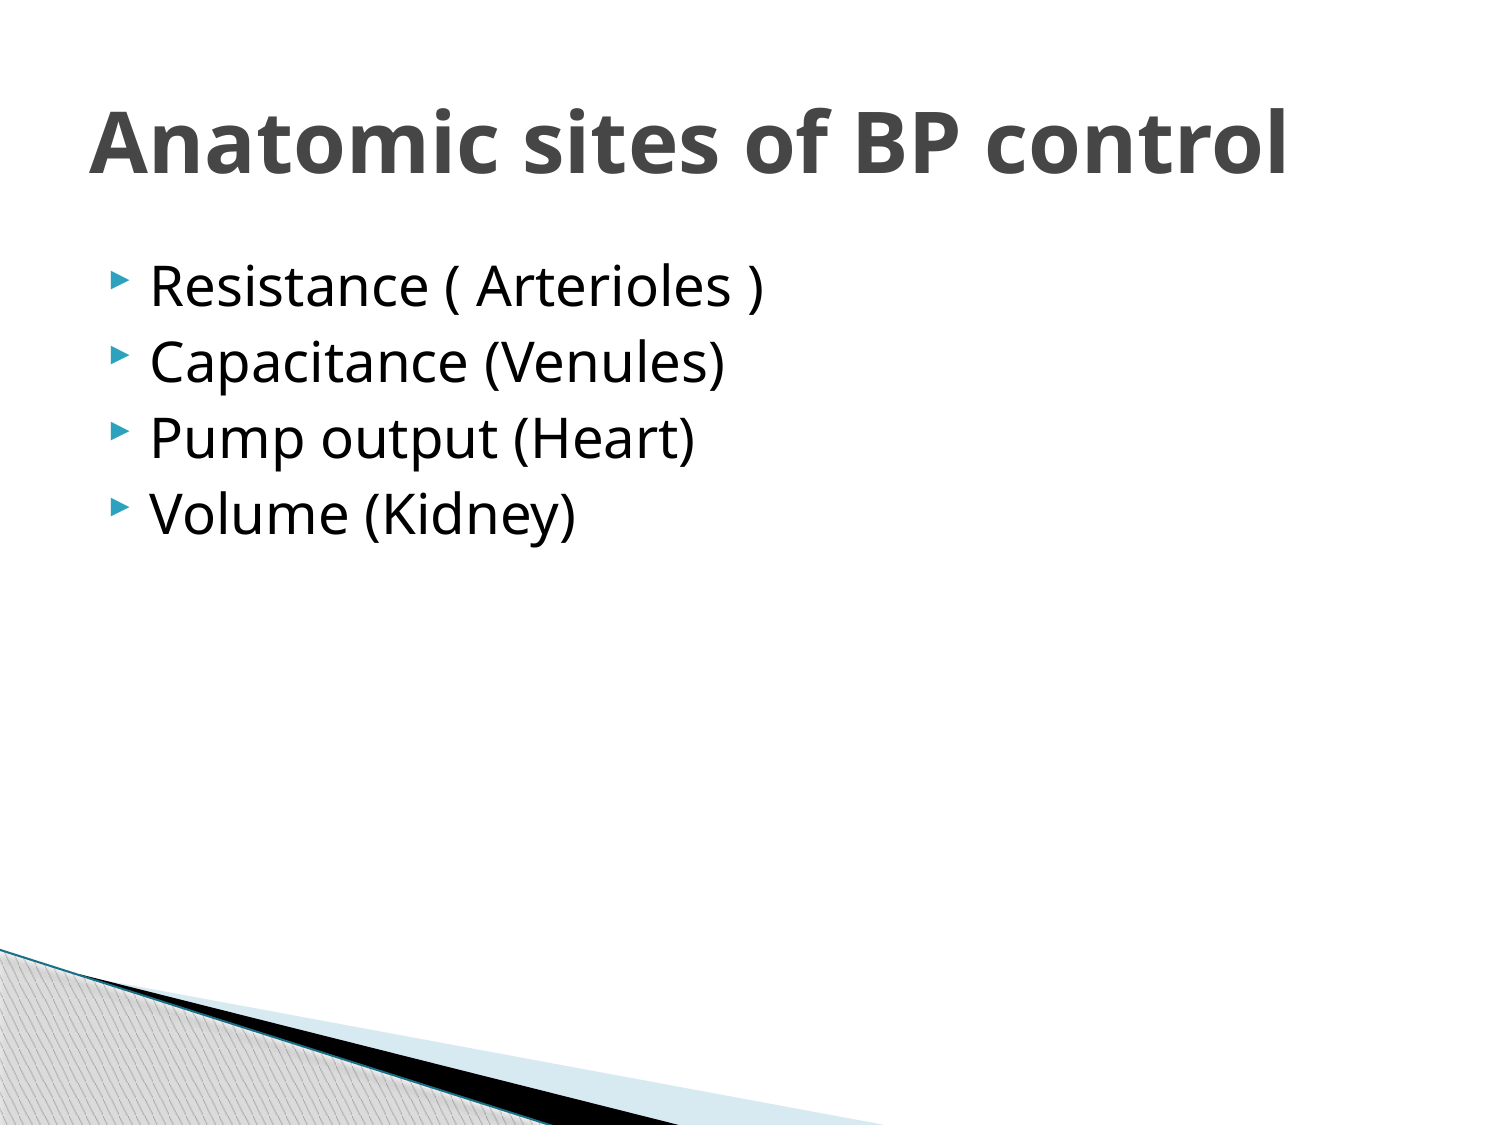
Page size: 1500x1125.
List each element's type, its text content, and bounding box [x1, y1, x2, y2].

title Anatomic sites of BP control [75, 45, 1425, 233]
list Resistance ( Arterioles ) Capacitance (Venules) Pump output (Heart) Volume (Kidney) [75, 243, 1425, 986]
